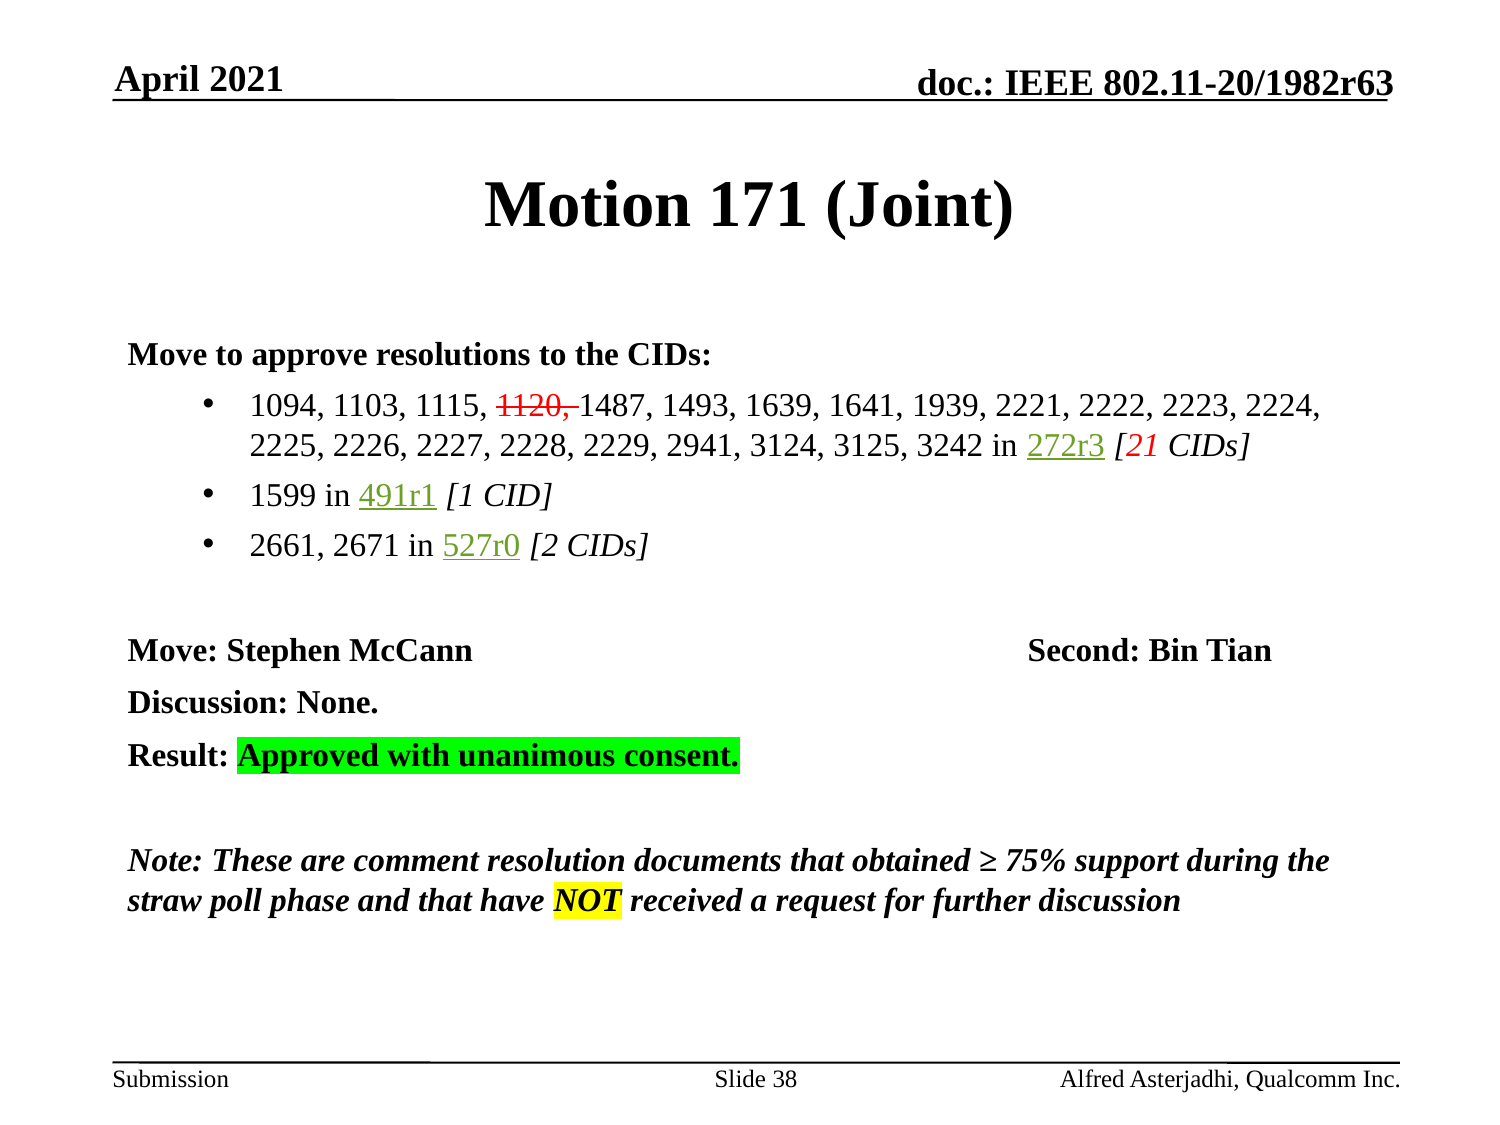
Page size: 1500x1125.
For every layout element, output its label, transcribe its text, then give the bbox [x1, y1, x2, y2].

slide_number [114, 54, 423, 100]
title Motion 171 (Joint) [112, 112, 1388, 288]
list Move to approve resolutions to the CIDs: 1094, 1103, 1115, 1120, 1487, 1493, 1639, 1641, 1939, 2221, 2222, 2223, 2224, 2225, 2226, 2227, 2228, 2229, 2941, 3124, 3125, 3242 in 272r3 [21 CIDs] 1599 in 491r1 [1 CID] 2661, 2671 in 527r0 [2 CIDs] Move: Stephen McCann Second: Bin Tian Discussion: None. Result: Approved with unanimous consent. Note: These are comment resolution documents that obtained ≥ 75% support during the straw poll phase and that have NOT received a request for further discussion [112, 324, 1388, 1000]
footer Alfred Asterjadhi, Qualcomm Inc. [878, 1061, 1402, 1093]
slide_number Slide 38 [712, 1061, 800, 1123]
